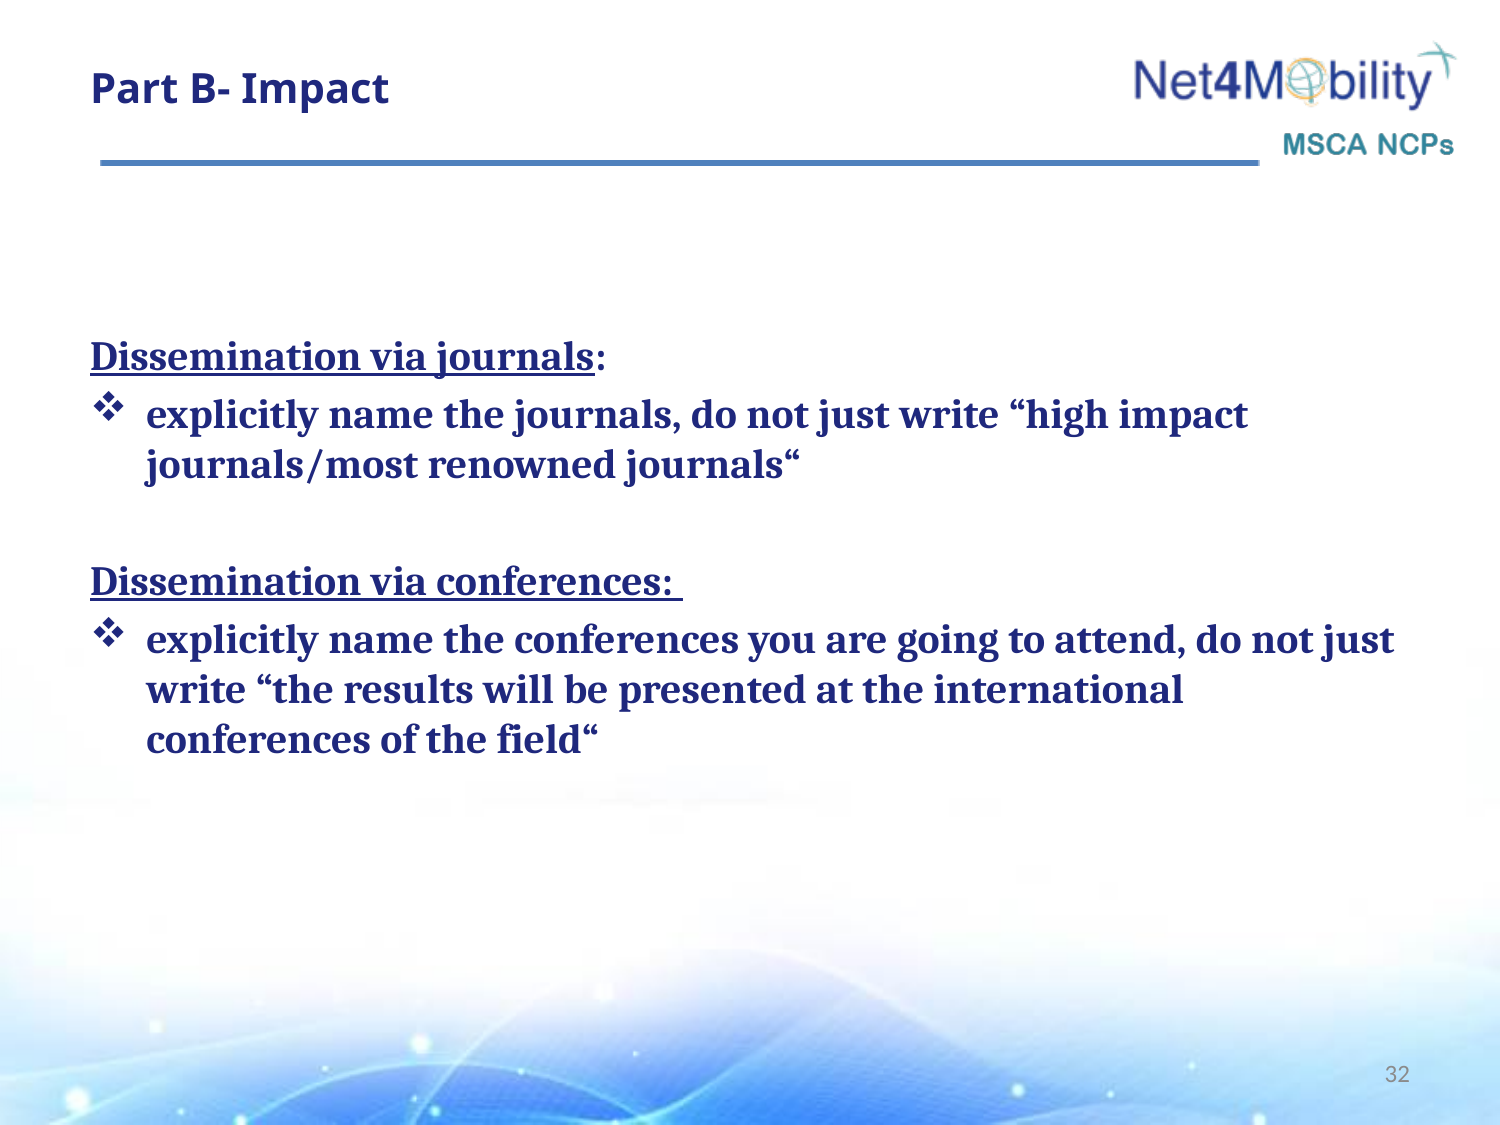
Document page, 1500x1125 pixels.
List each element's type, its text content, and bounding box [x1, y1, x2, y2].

picture [0, 0, 1500, 1125]
title Part B- Impact [75, 30, 1093, 144]
list Dissemination via journals: explicitly name the journals, do not just write “high impact journals/most renowned journals“ Dissemination via conferences: explicitly name the conferences you are going to attend, do not just write “the results will be presented at the international conferences of the field“ [75, 262, 1425, 1005]
slide_number 32 [1074, 1042, 1425, 1103]
